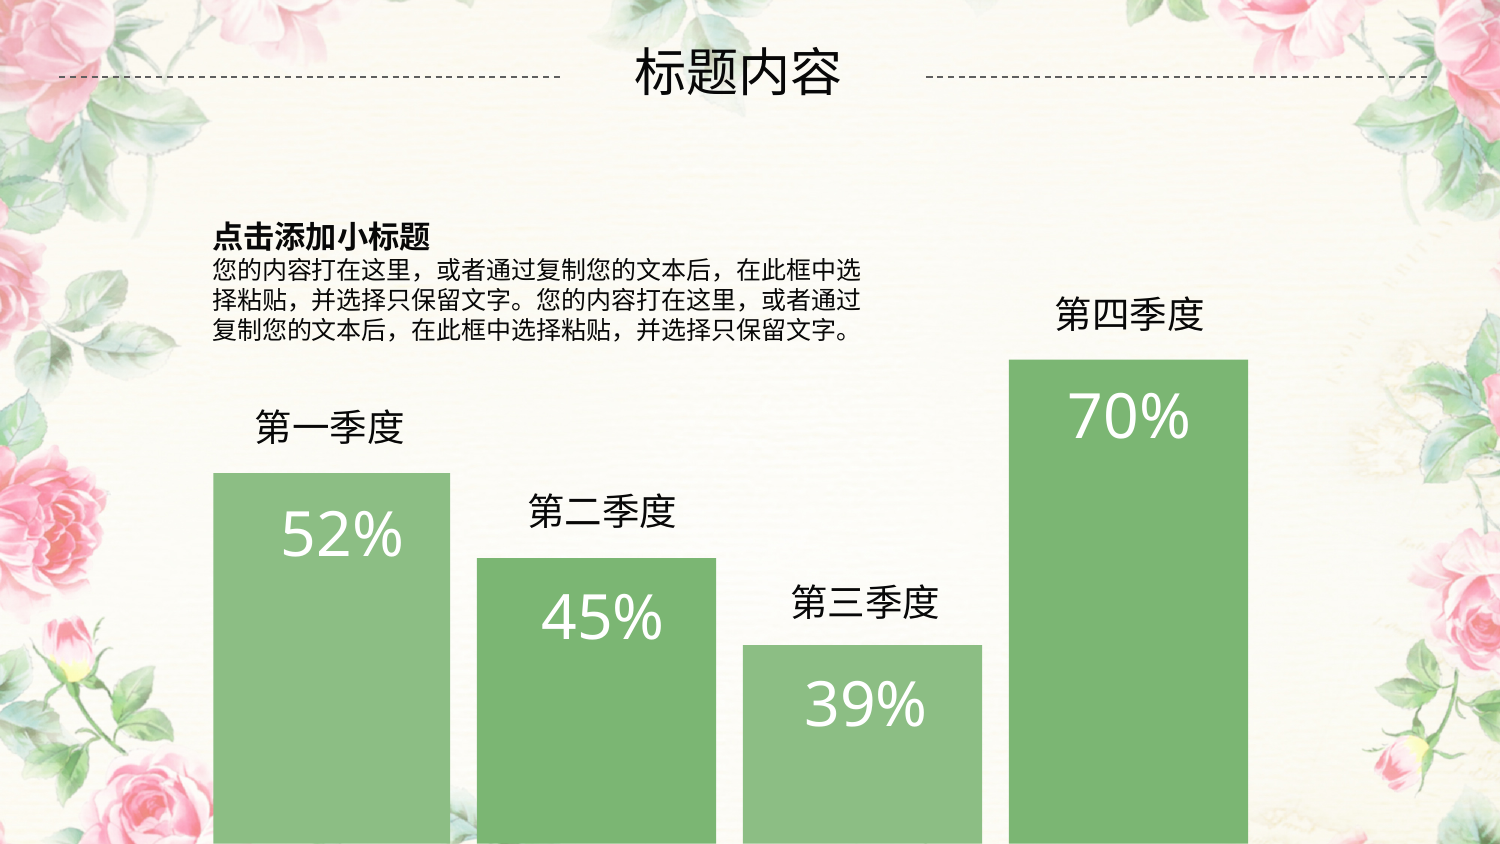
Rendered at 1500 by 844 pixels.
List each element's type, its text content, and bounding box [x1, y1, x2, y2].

text_box 45% [530, 571, 677, 658]
text_box 39% [793, 658, 940, 745]
text_box [476, 558, 717, 844]
picture [0, 0, 1500, 844]
text_box 第二季度 [516, 487, 693, 540]
text_box [213, 473, 451, 844]
text_box 标题内容 [608, 32, 868, 110]
text_box 第四季度 [1044, 290, 1221, 342]
text_box [1008, 359, 1249, 844]
text_box 70% [1056, 370, 1203, 457]
text_box 52% [269, 488, 416, 575]
text_box [742, 645, 983, 844]
text_box 点击添加小标题 您的内容打在这里，或者通过复制您的文本后，在此框中选择粘贴，并选择只保留文字。您的内容打在这里，或者通过复制您的文本后，在此框中选择粘贴，并选择只保留文字。 [200, 173, 892, 350]
text_box 第三季度 [779, 578, 956, 630]
text_box 第一季度 [244, 403, 421, 455]
